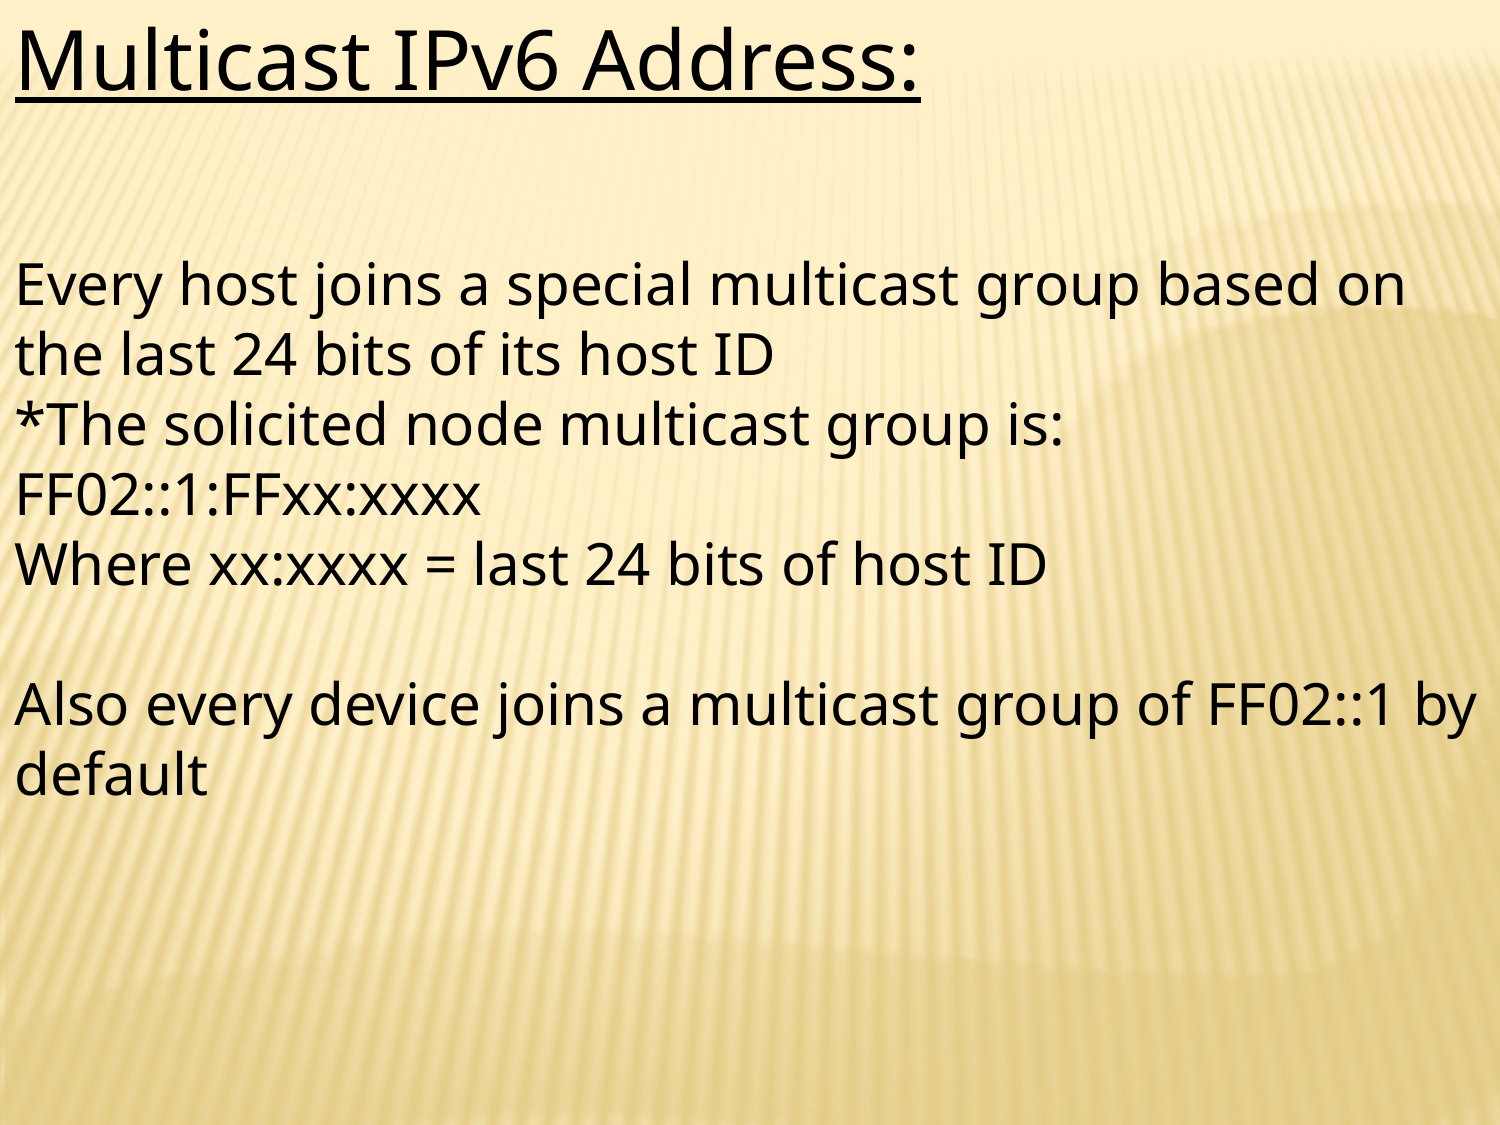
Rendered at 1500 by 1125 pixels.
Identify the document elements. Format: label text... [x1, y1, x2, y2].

text_box Multicast IPv6 Address: Every host joins a special multicast group based on the last 24 bits of its host ID *The solicited node multicast group is: FF02::1:FFxx:xxxx Where xx:xxxx = last 24 bits of host ID Also every device joins a multicast group of FF02::1 by default [0, 0, 1500, 885]
